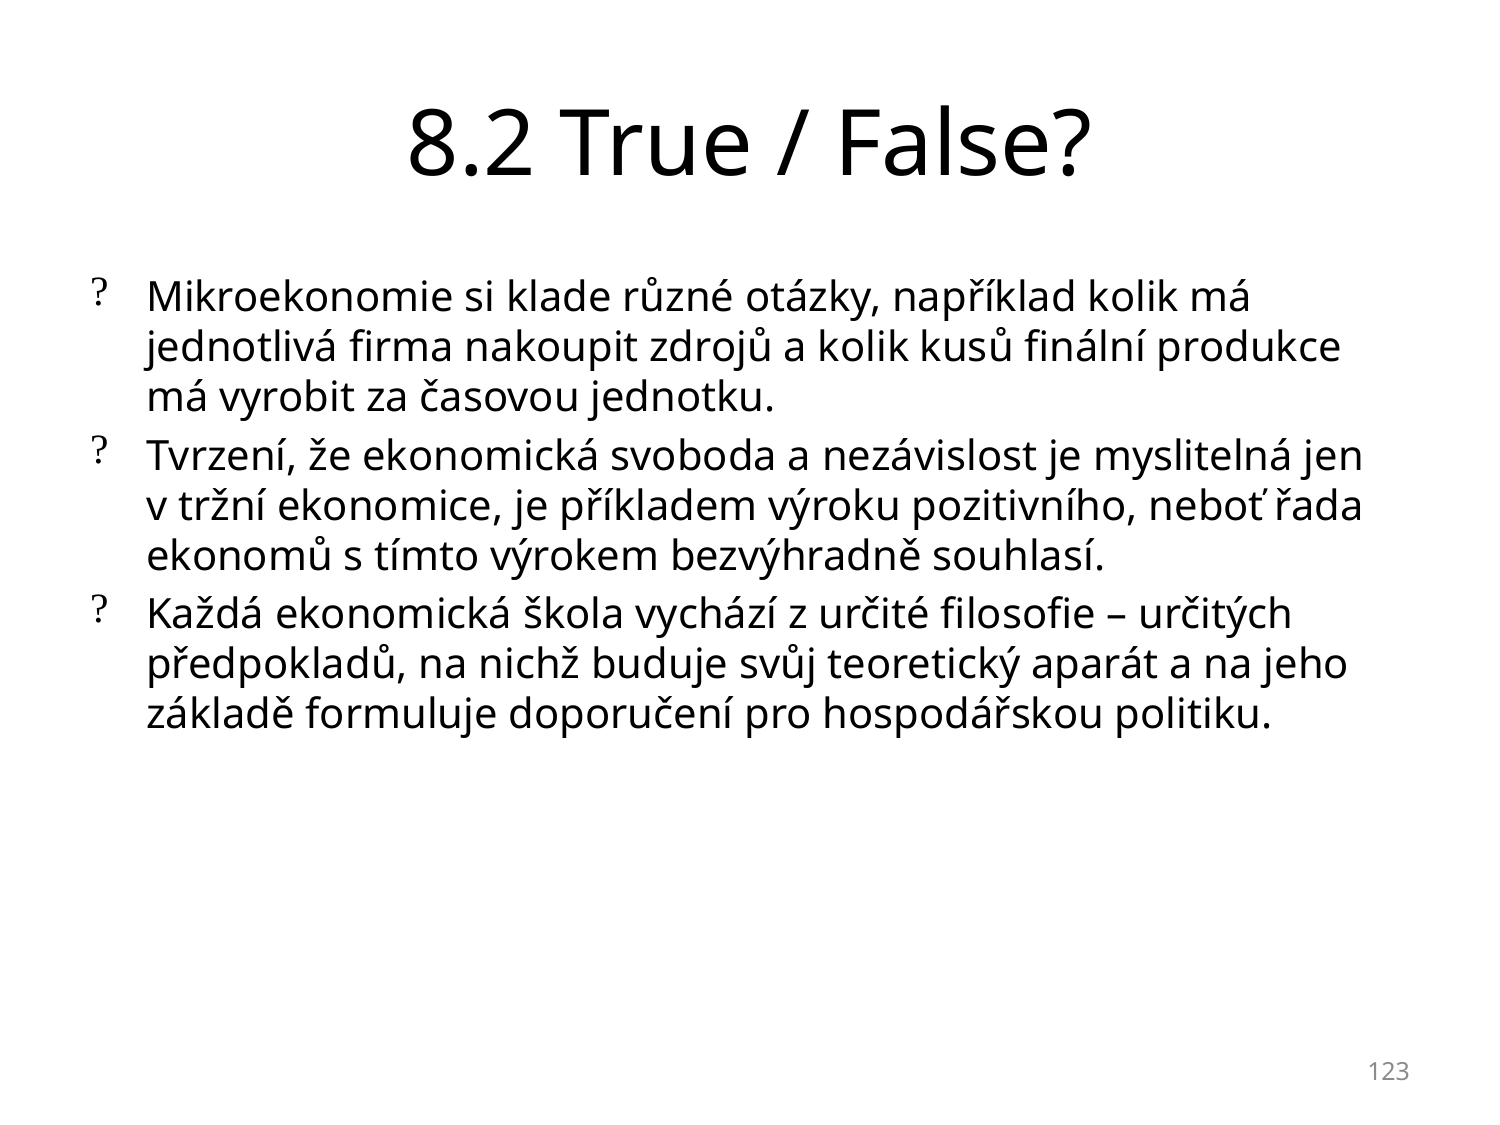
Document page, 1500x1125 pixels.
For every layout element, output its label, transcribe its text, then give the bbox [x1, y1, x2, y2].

list Mikroekonomie si klade různé otázky, například kolik má jednotlivá firma nakoupit zdrojů a kolik kusů finální produkce má vyrobit za časovou jednotku. Tvrzení, že ekonomická svoboda a nezávislost je myslitelná jen v tržní ekonomice, je příkladem výroku pozitivního, neboť řada ekonomů s tímto výrokem bezvýhradně souhlasí. Každá ekonomická škola vychází z určité filosofie – určitých předpokladů, na nichž buduje svůj teoretický aparát a na jeho základě formuluje doporučení pro hospodářskou politiku. [75, 262, 1425, 1005]
slide_number 123 [1074, 1042, 1425, 1103]
title 8.2 True / False? [75, 45, 1425, 233]
